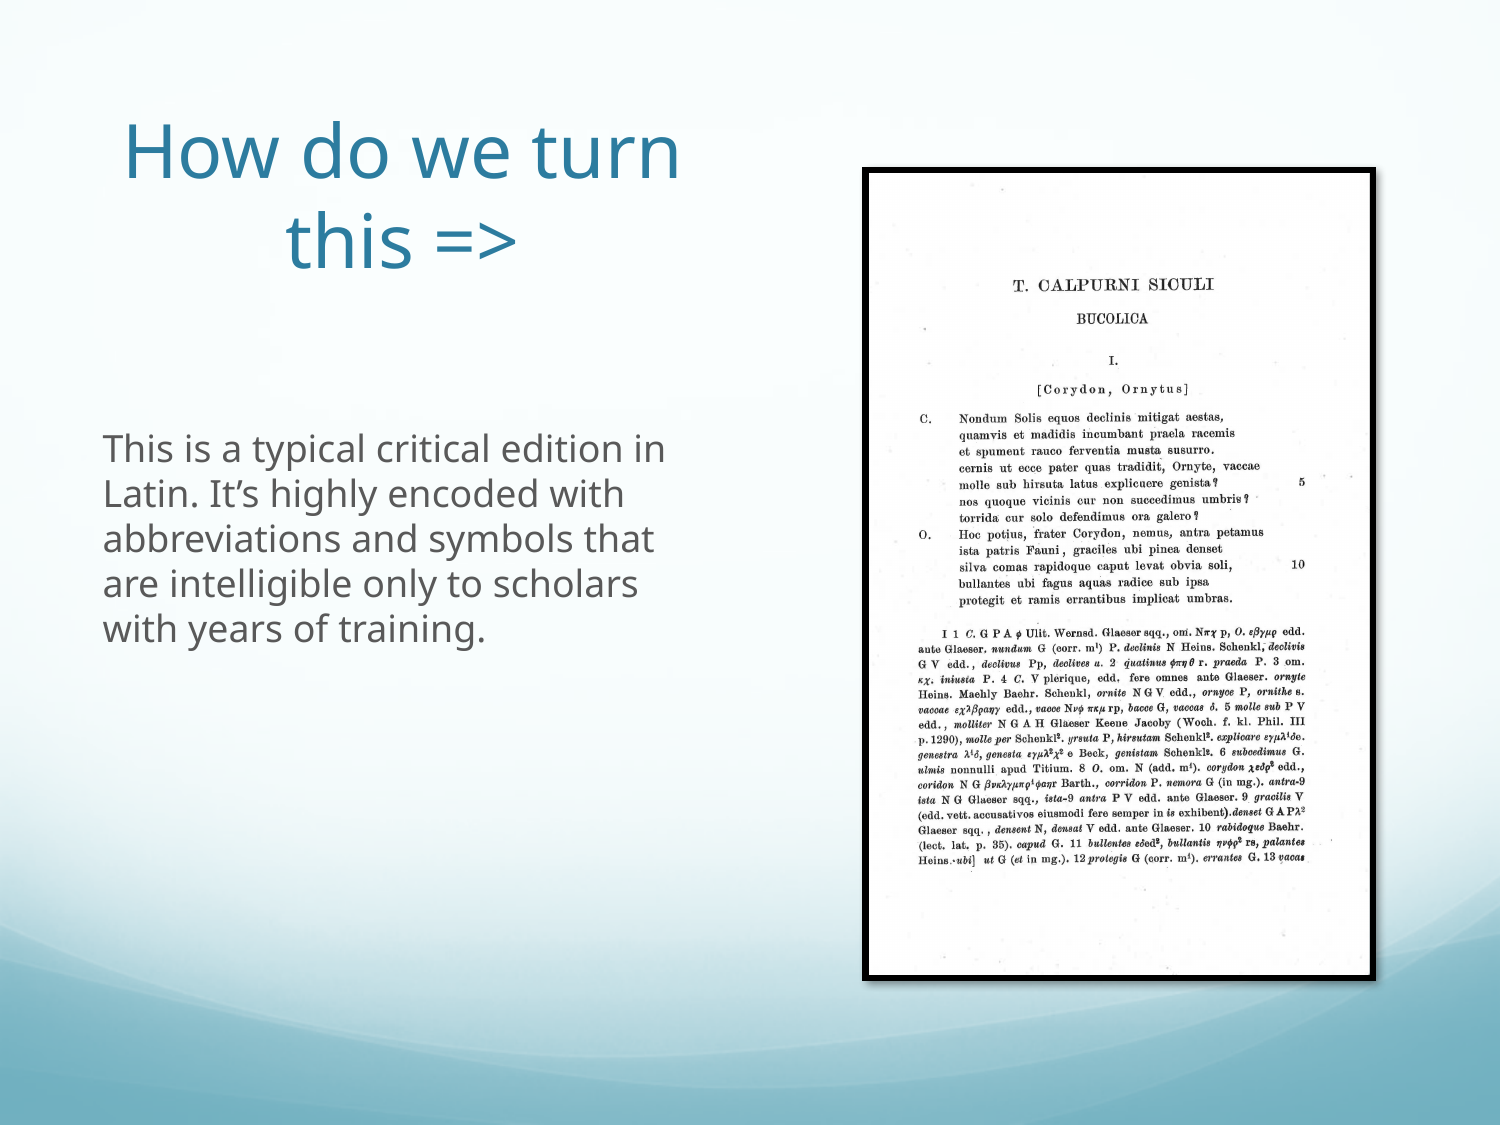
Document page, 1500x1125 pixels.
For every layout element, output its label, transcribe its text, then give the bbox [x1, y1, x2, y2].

title How do we turn this => [87, 100, 718, 291]
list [868, 172, 1371, 976]
list This is a typical critical edition in Latin. It’s highly encoded with abbreviations and symbols that are intelligible only to scholars with years of training. [87, 417, 718, 904]
